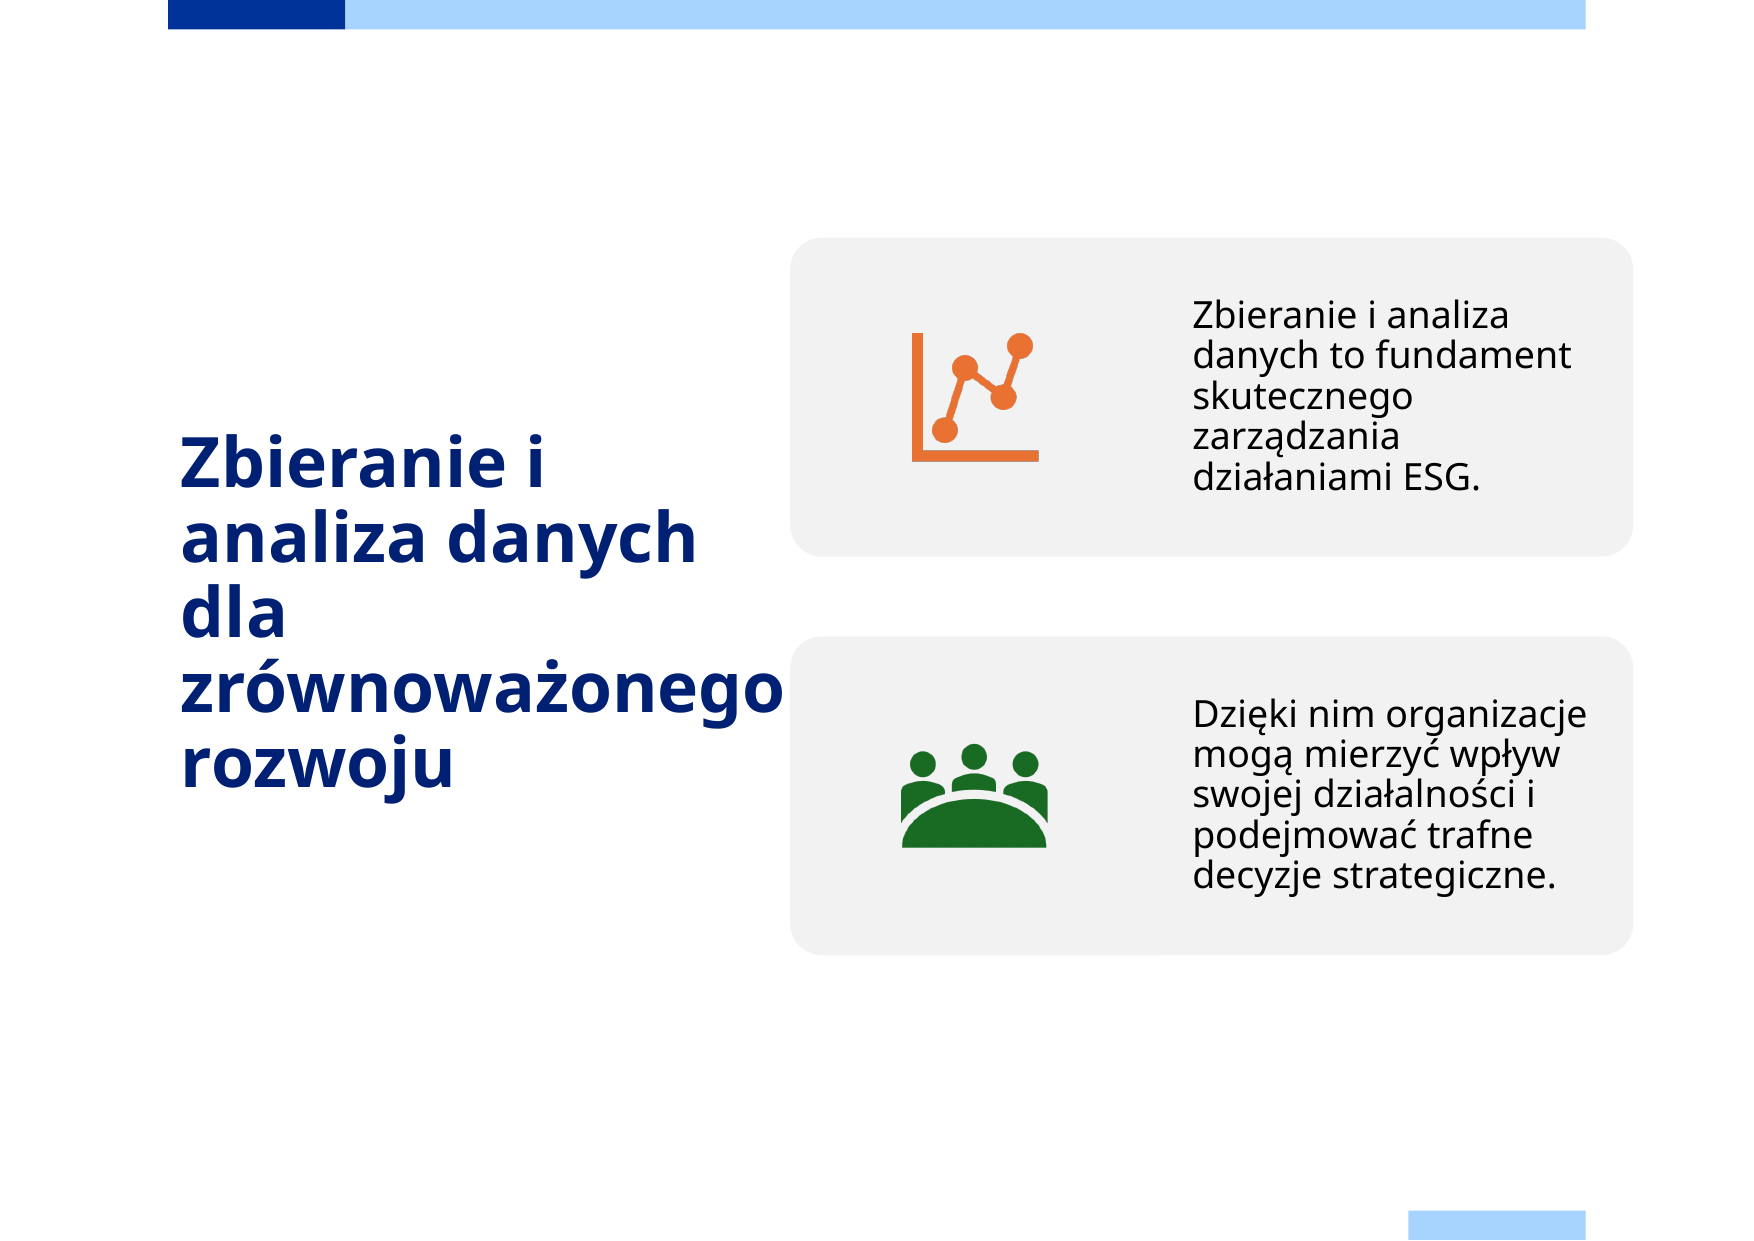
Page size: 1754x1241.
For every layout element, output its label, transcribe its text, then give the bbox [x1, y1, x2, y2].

title Zbieranie i analiza danych dla zrównoważonego rozwoju [180, 211, 790, 1015]
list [790, 64, 1634, 1128]
